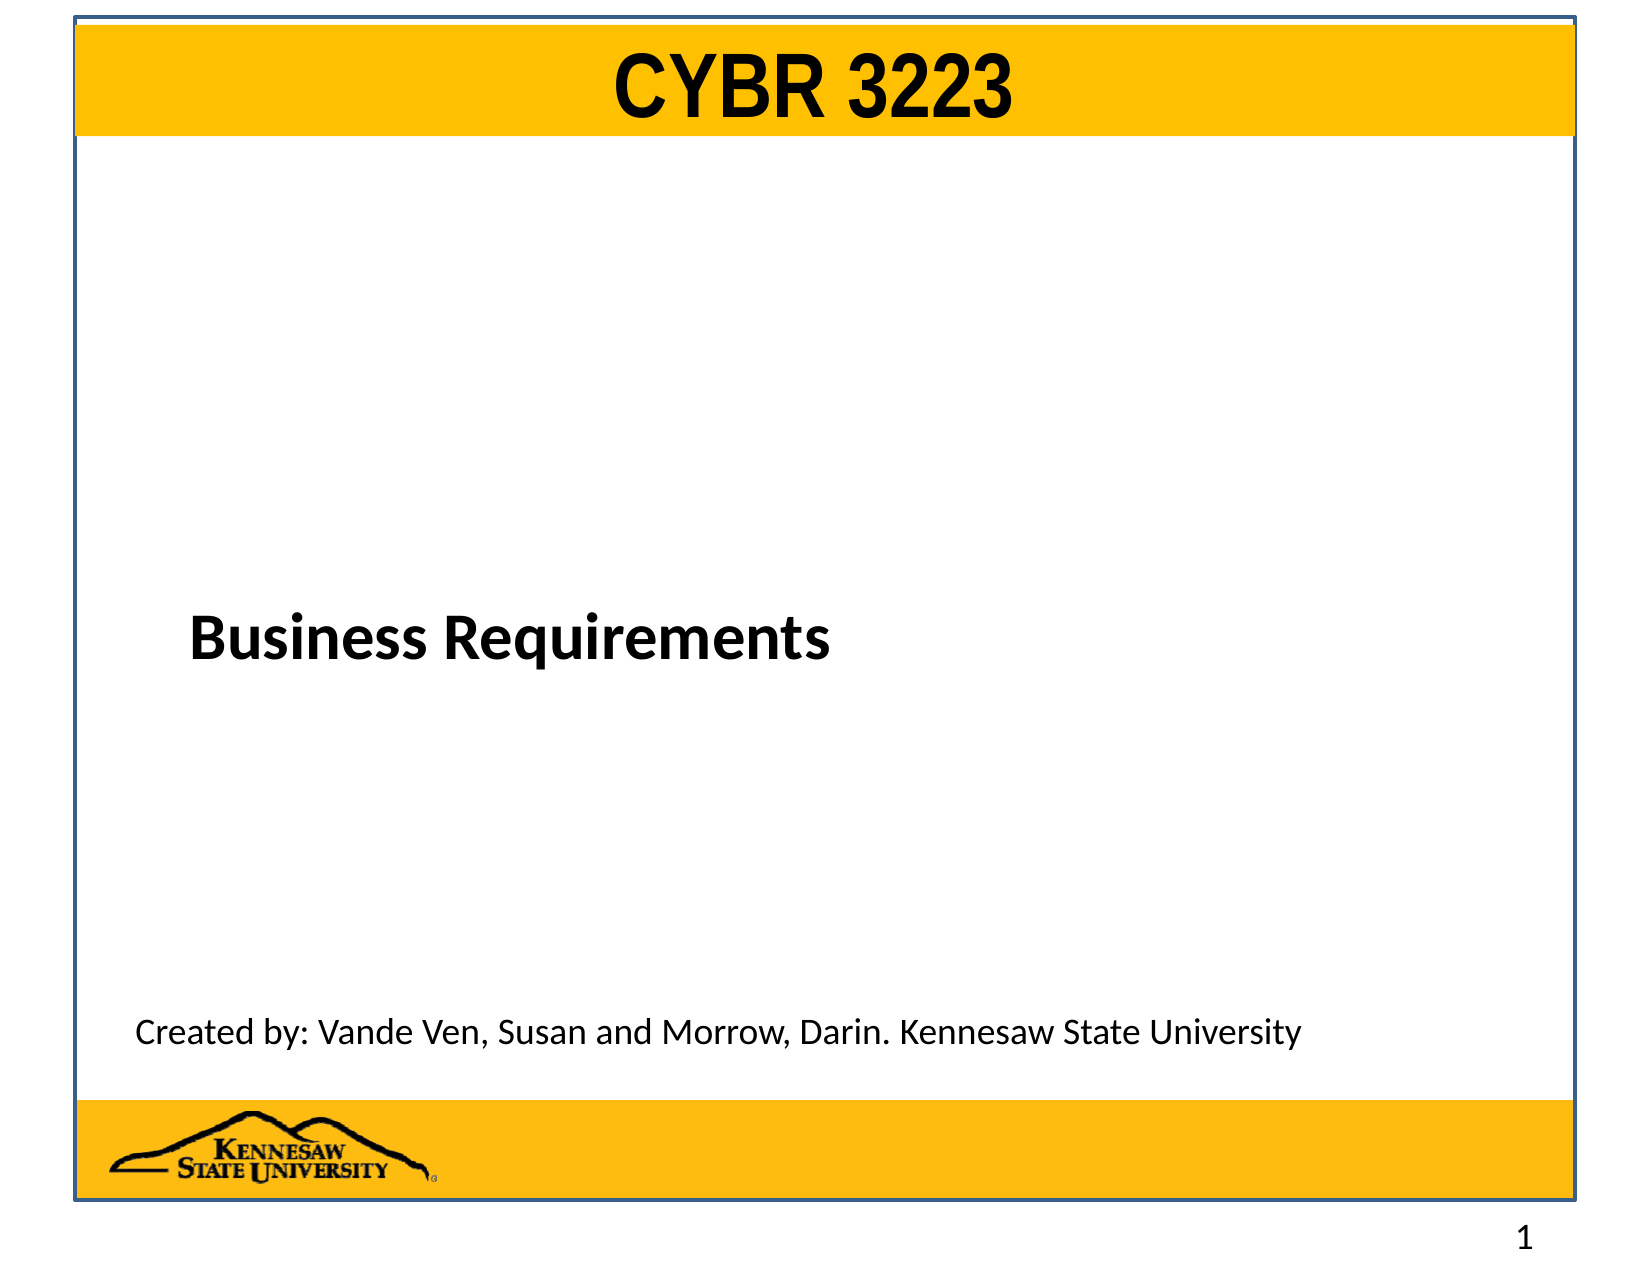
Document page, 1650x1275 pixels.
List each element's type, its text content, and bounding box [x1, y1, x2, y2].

text_box Created by: Vande Ven, Susan and Morrow, Darin. Kennesaw State University [120, 999, 1530, 1060]
text_box Business Requirements [174, 585, 1238, 681]
picture [108, 1111, 437, 1184]
title CYBR 3223 [75, 24, 1575, 137]
